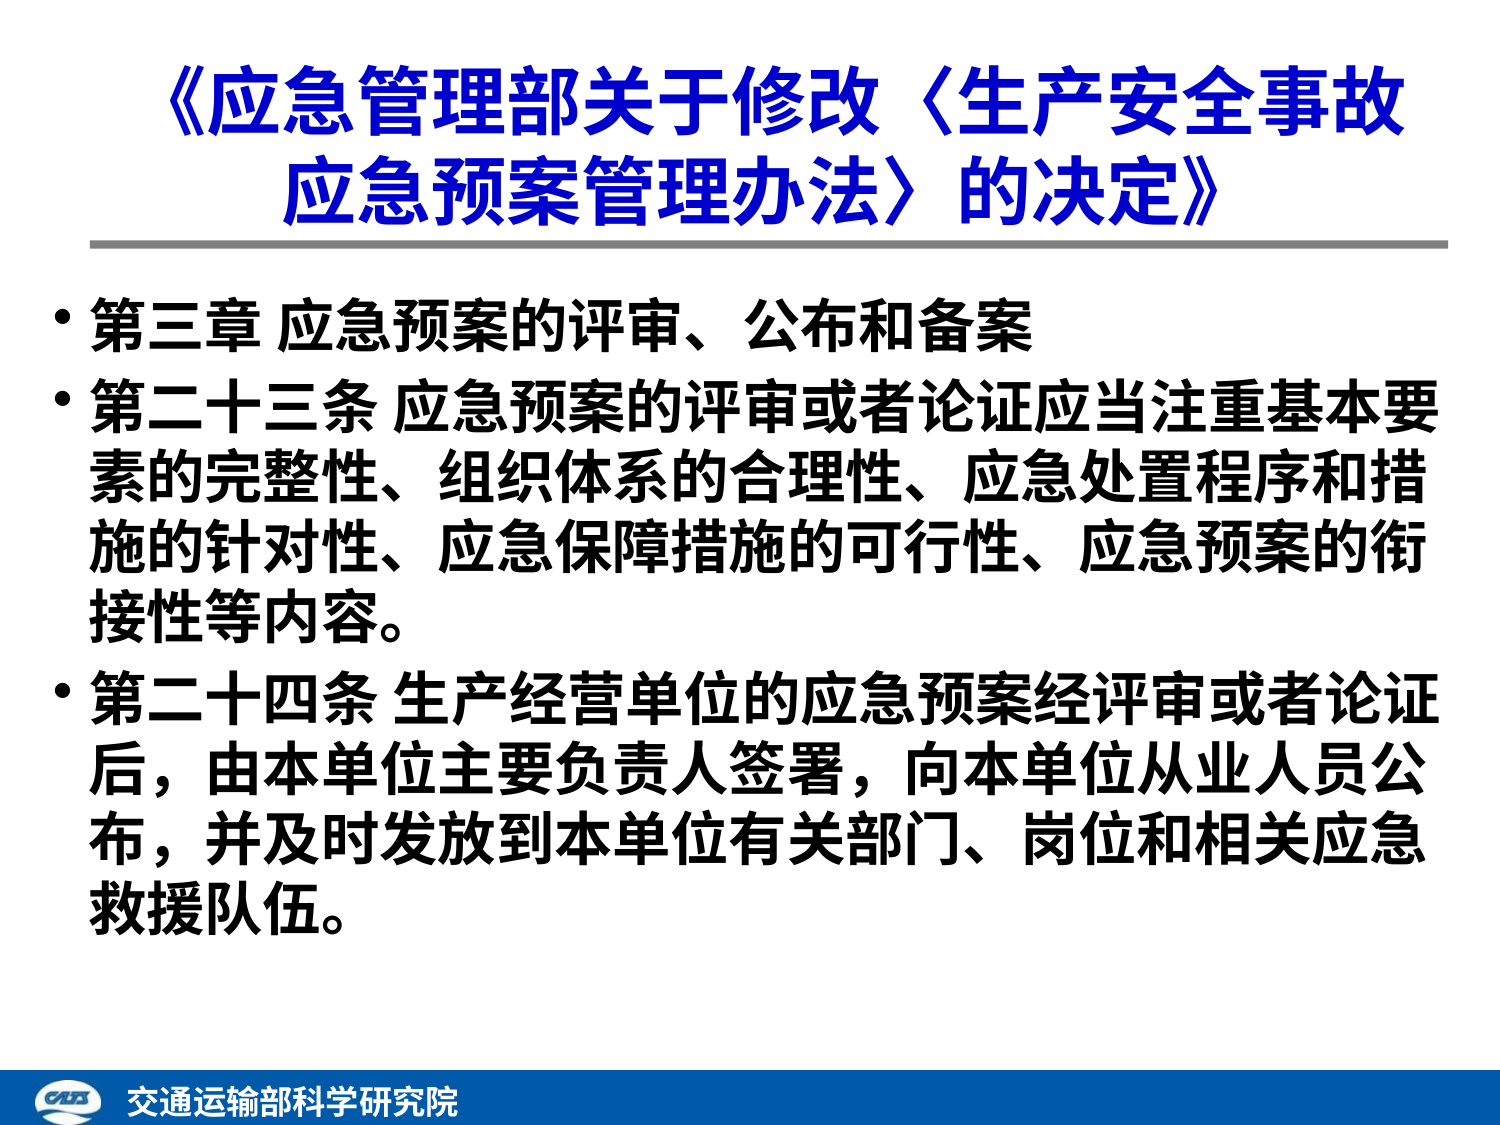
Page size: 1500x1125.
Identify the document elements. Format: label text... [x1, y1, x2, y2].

text_box 第三章 应急预案的评审、公布和备案 第二十三条 应急预案的评审或者论证应当注重基本要素的完整性、组织体系的合理性、应急处置程序和措施的针对性、应急保障措施的可行性、应急预案的衔接性等内容。 第二十四条 生产经营单位的应急预案经评审或者论证后，由本单位主要负责人签署，向本单位从业人员公布，并及时发放到本单位有关部门、岗位和相关应急救援队伍。 [38, 281, 1500, 950]
picture [0, 1070, 1500, 1125]
text_box 《应急管理部关于修改〈生产安全事故应急预案管理办法〉的决定》 [113, 47, 1425, 243]
